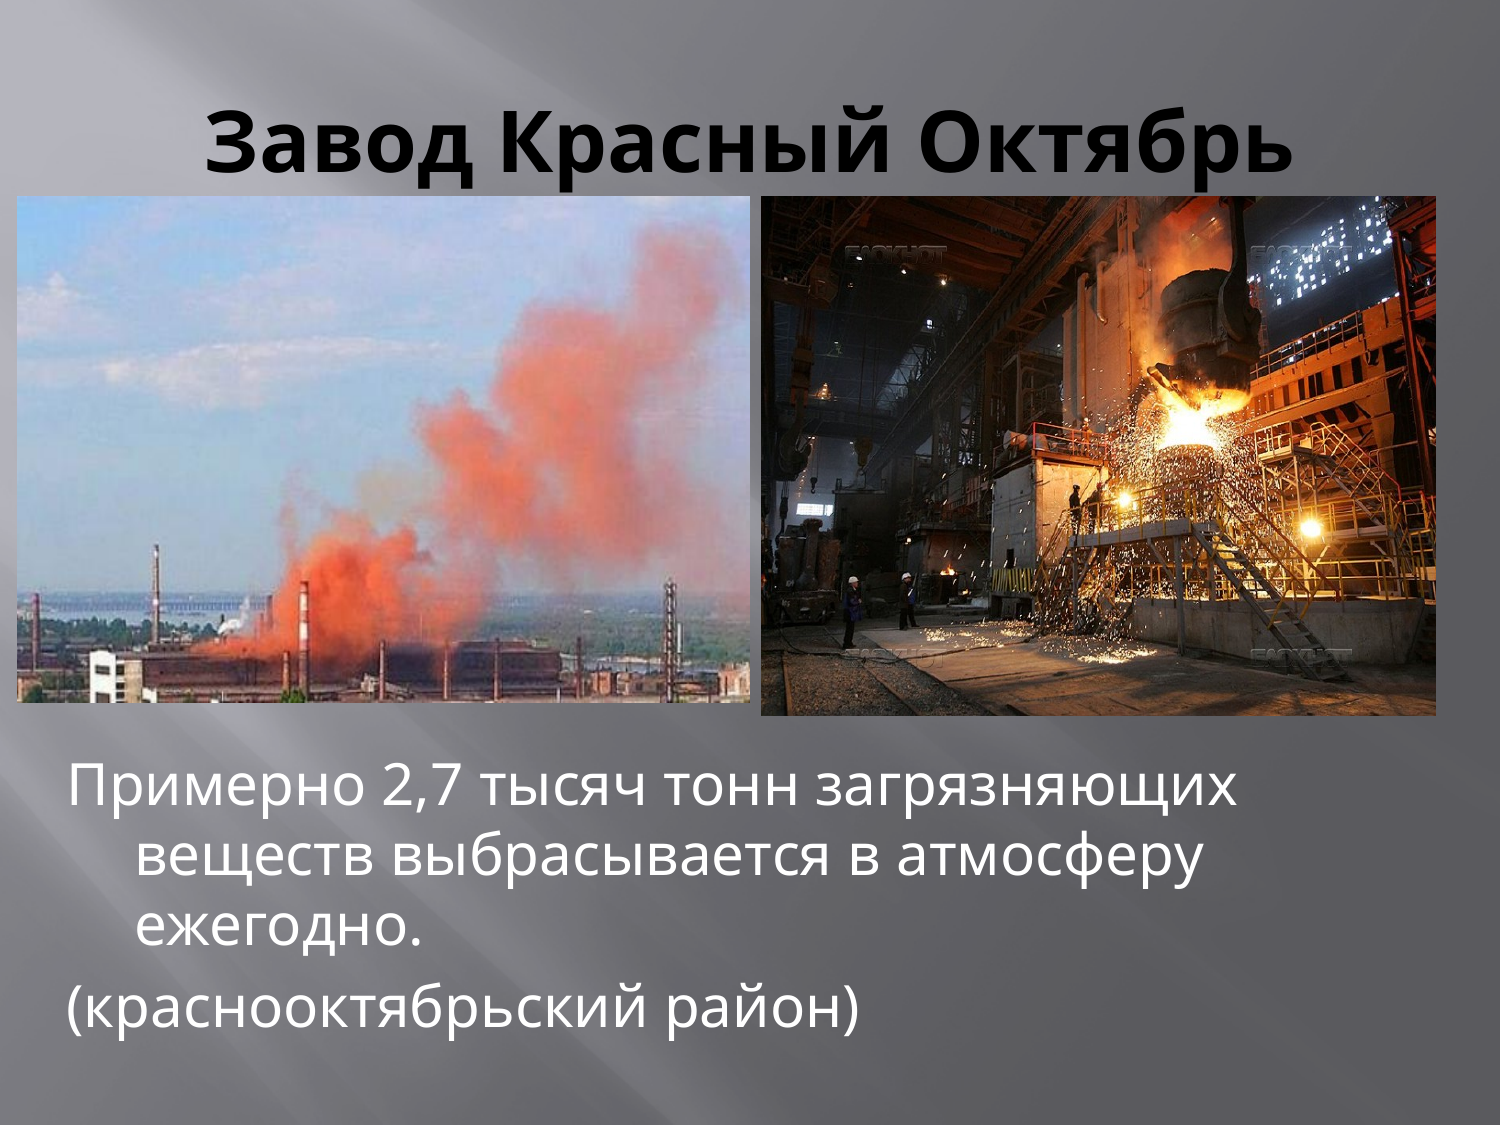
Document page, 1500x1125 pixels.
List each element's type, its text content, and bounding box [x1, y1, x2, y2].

title Завод Красный Октябрь [75, 45, 1425, 205]
picture [17, 196, 751, 703]
picture [761, 196, 1437, 717]
list Примерно 2,7 тысяч тонн загрязняющих веществ выбрасывается в атмосферу ежегодно. (краснооктябрьский район) [29, 739, 1425, 1035]
